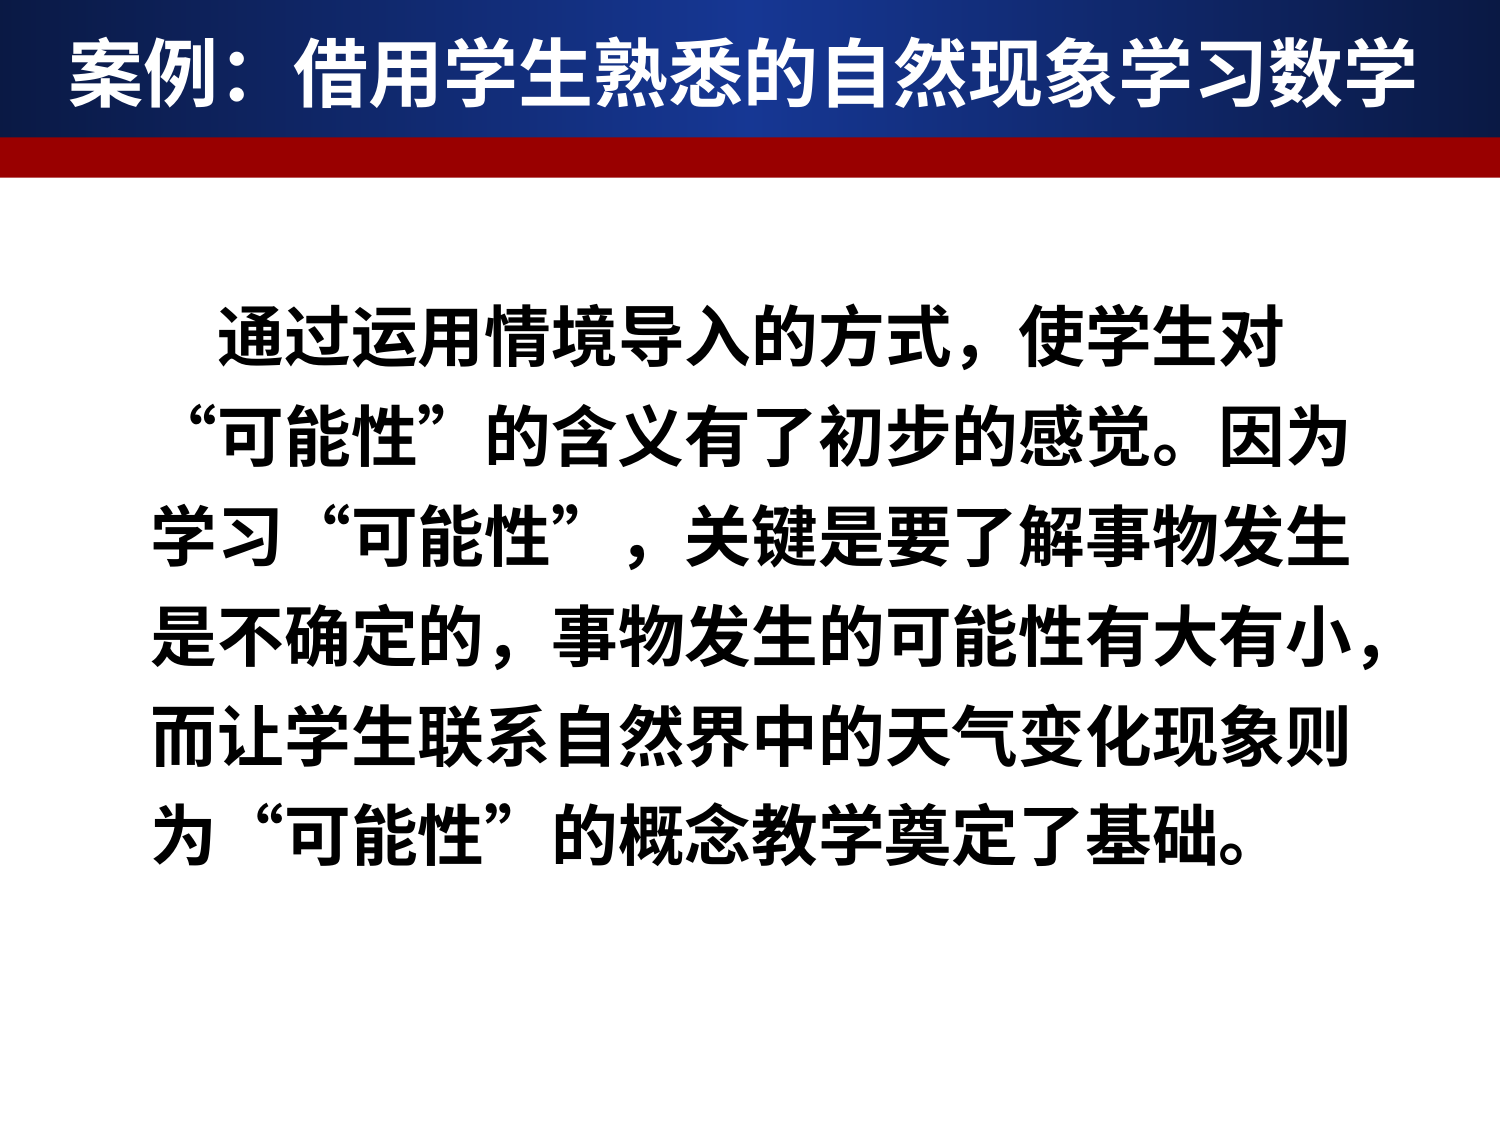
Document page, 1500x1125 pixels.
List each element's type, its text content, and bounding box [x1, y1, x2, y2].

list 通过运用情境导入的方式，使学生对“可能性”的含义有了初步的感觉。因为学习“可能性”，关键是要了解事物发生是不确定的，事物发生的可能性有大有小，而让学生联系自然界中的天气变化现象则为“可能性”的概念教学奠定了基础。 [135, 267, 1400, 1024]
title 案例：借用学生熟悉的自然现象学习数学 [50, 24, 1438, 118]
